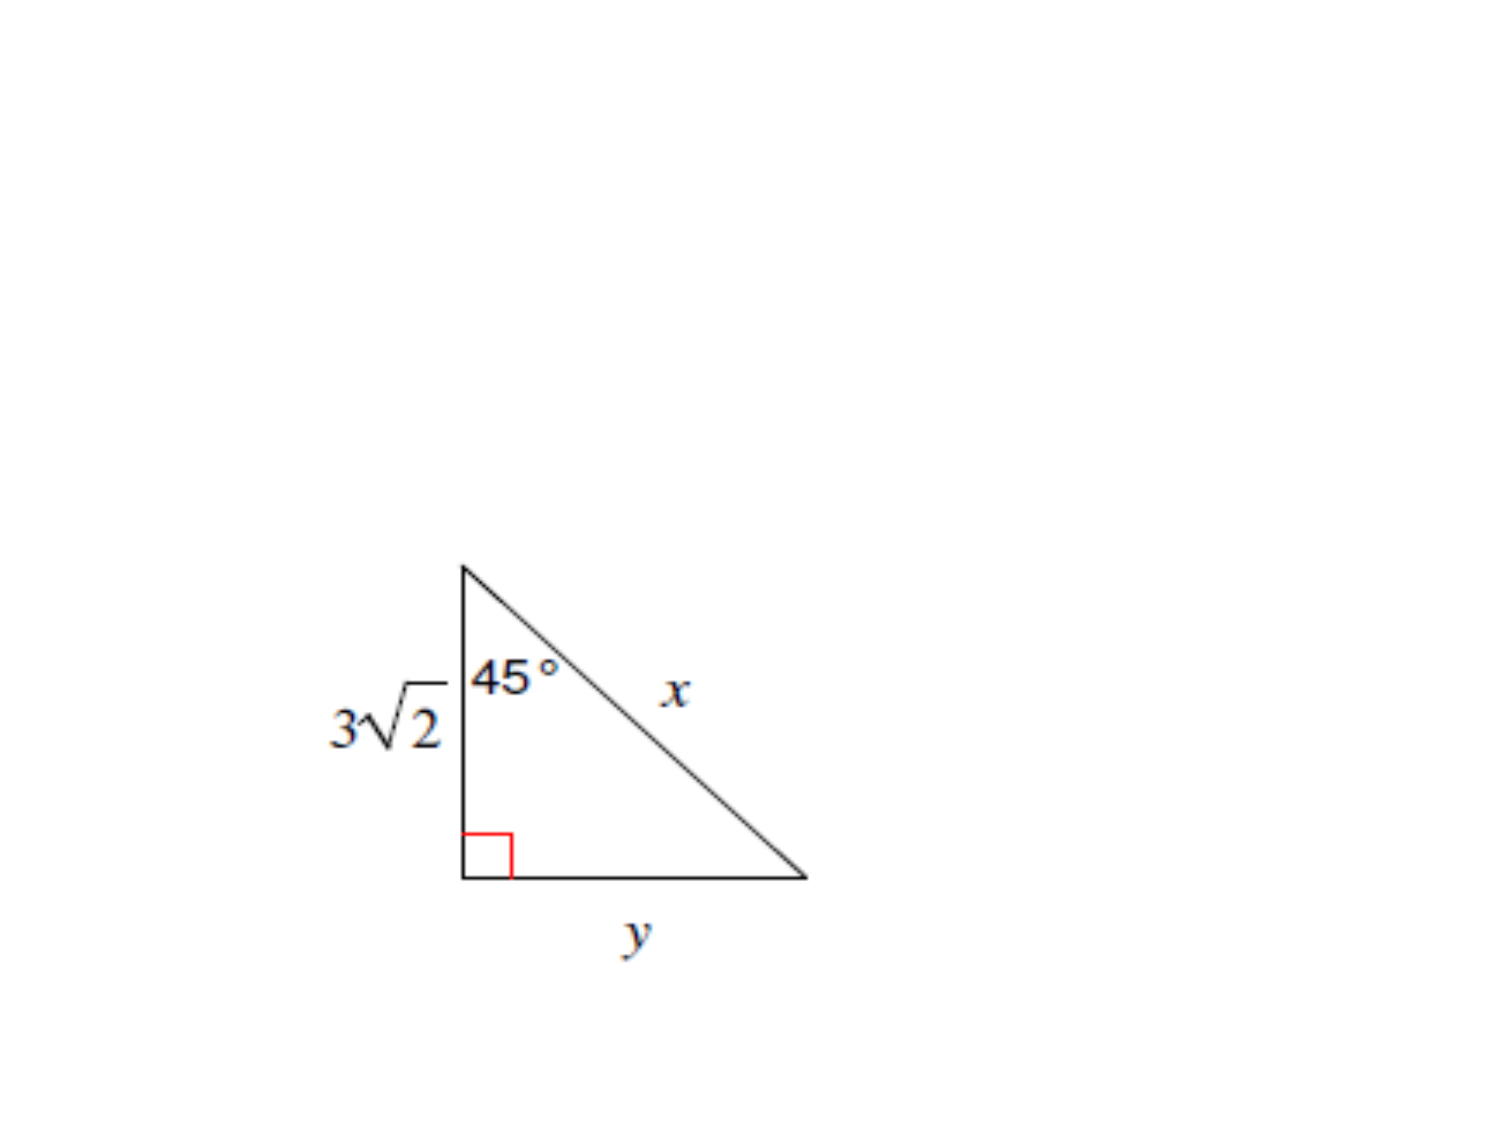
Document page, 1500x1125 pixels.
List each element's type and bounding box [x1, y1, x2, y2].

list [299, 516, 875, 1013]
